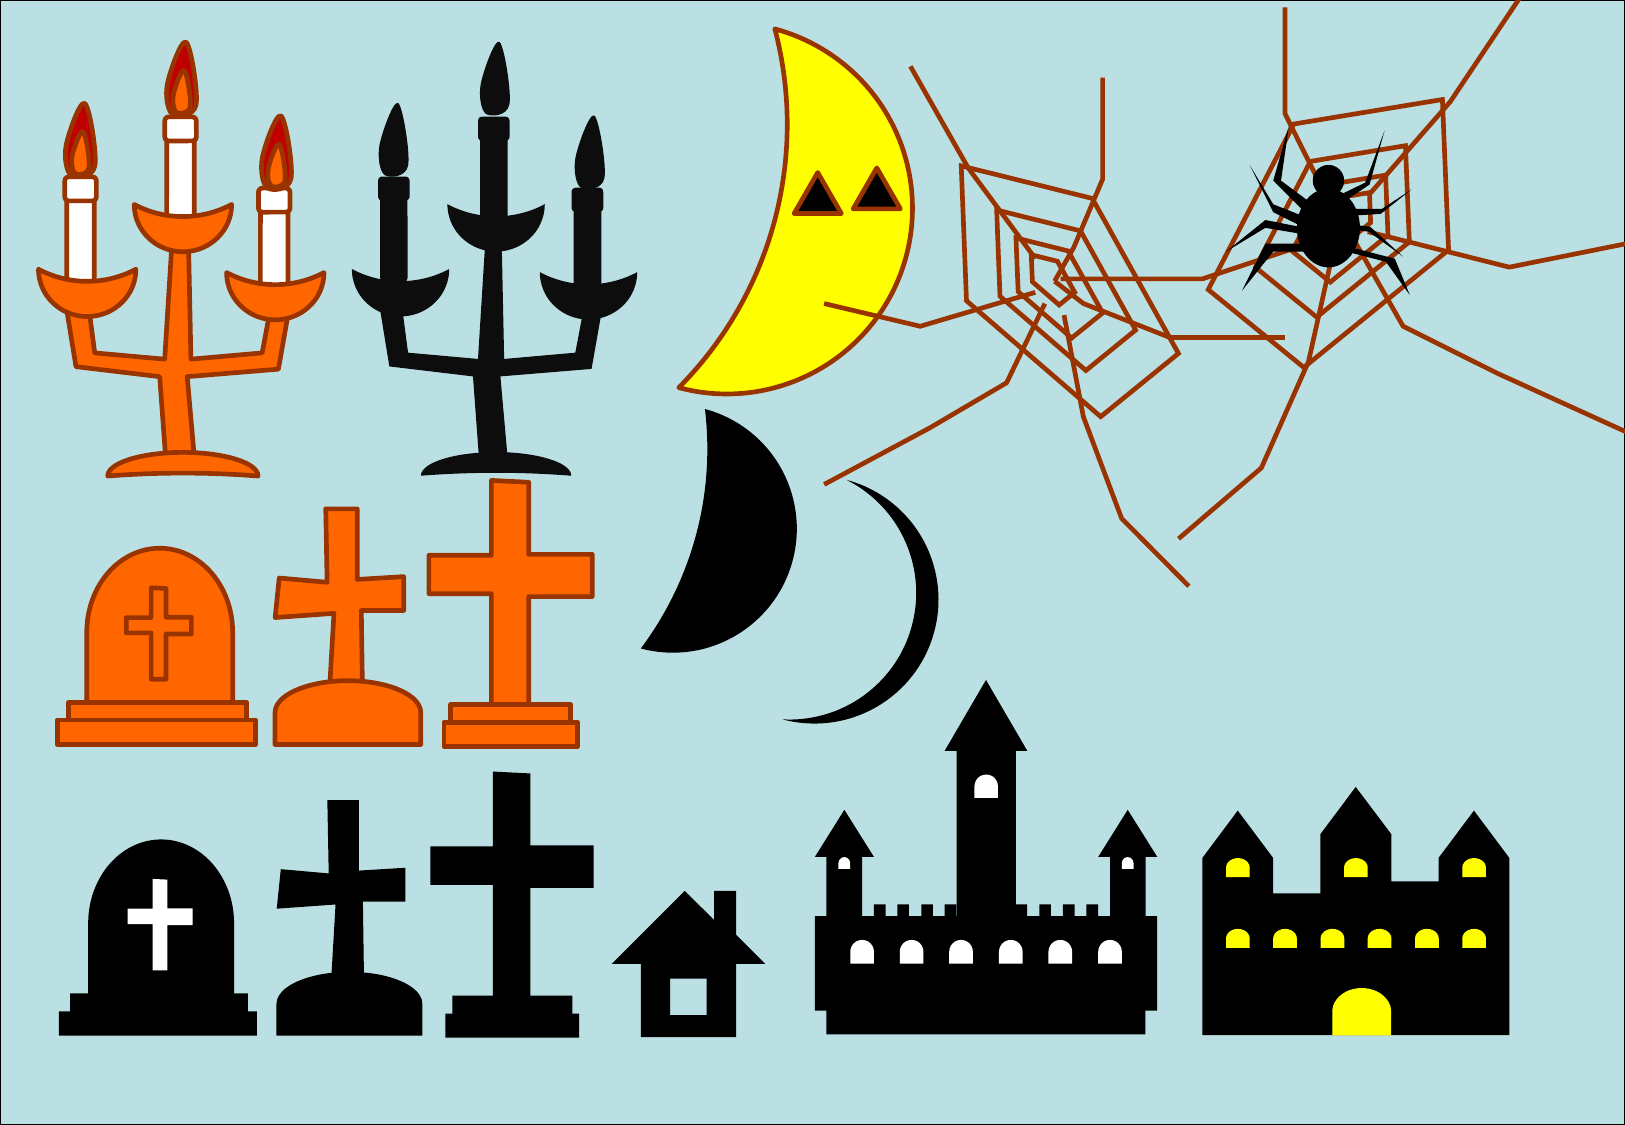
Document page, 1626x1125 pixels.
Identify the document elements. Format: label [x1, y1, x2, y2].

text_box [782, 718, 809, 724]
text_box [823, 66, 1286, 587]
text_box [276, 799, 423, 1036]
text_box [351, 41, 638, 477]
text_box [883, 595, 939, 678]
text_box [640, 409, 797, 653]
text_box [56, 547, 256, 745]
text_box [723, 46, 910, 419]
text_box [428, 480, 593, 747]
text_box [1060, 0, 1625, 540]
text_box [611, 890, 766, 1038]
text_box [814, 679, 1158, 1035]
text_box [58, 839, 258, 1036]
text_box [38, 41, 325, 477]
text_box [1225, 125, 1416, 291]
text_box [1202, 786, 1510, 1036]
text_box [274, 508, 422, 745]
text_box [430, 771, 594, 1038]
